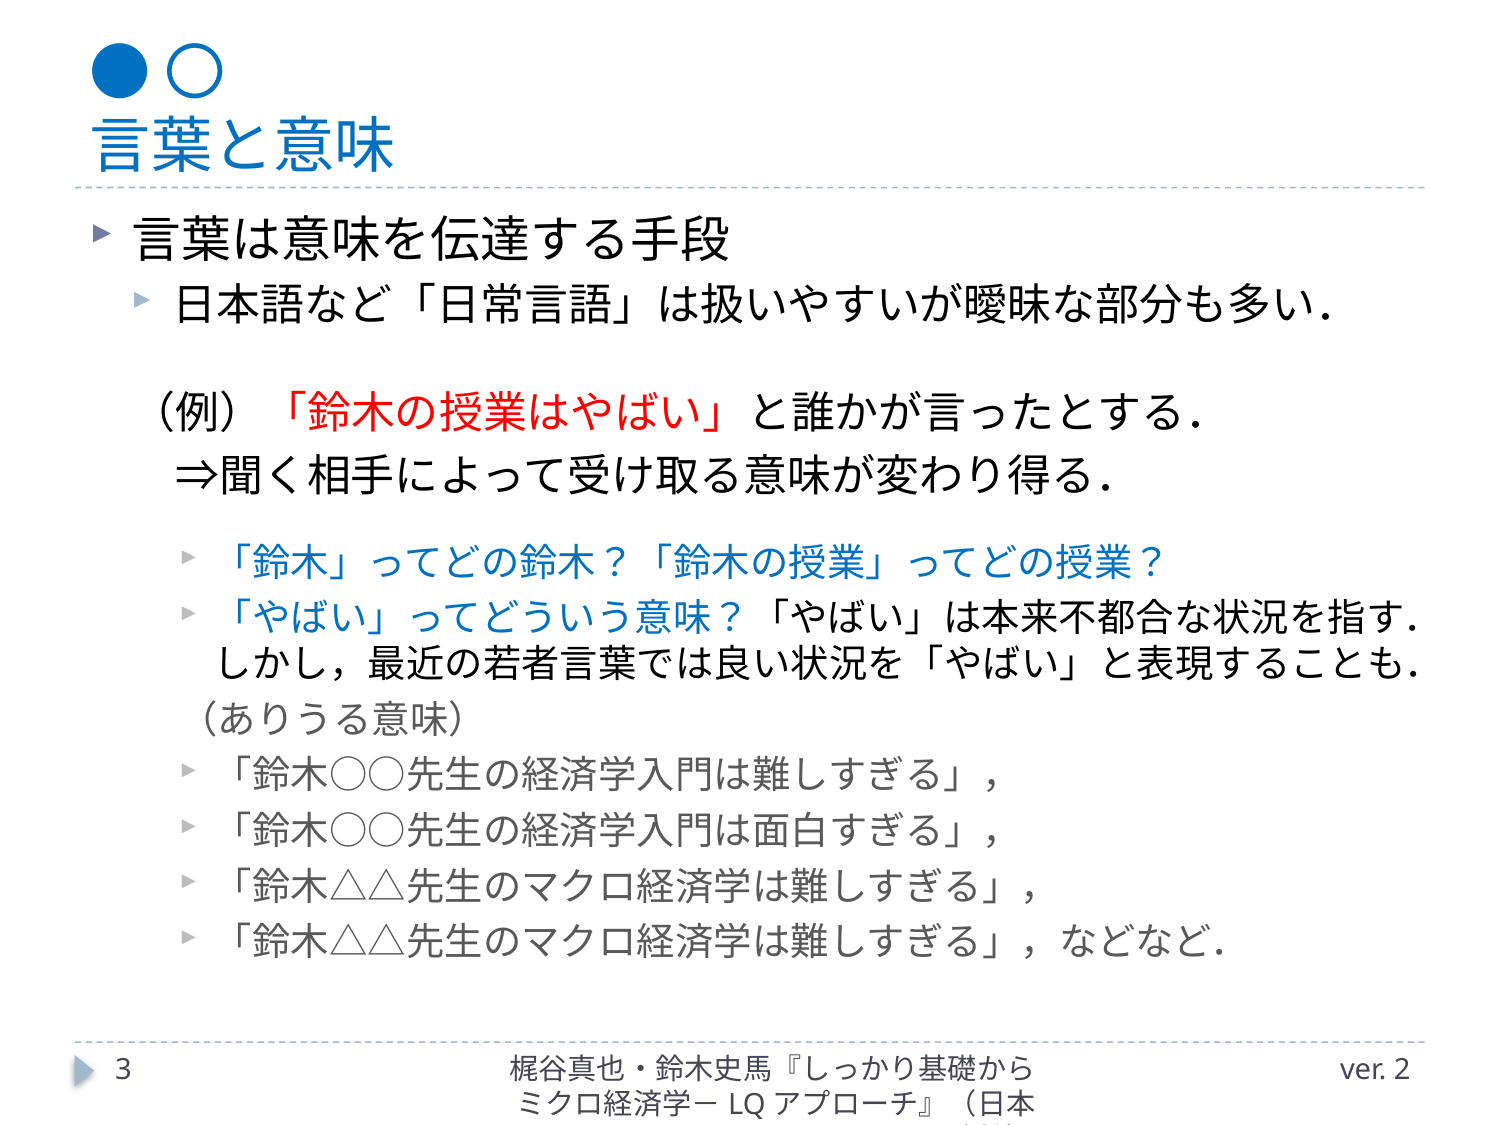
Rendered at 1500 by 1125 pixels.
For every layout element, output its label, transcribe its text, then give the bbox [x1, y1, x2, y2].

title ●〇 言葉と意味 [75, 24, 1425, 188]
slide_number ver. 2 [1050, 1042, 1426, 1103]
list 言葉は意味を伝達する手段 日本語など「日常言語」は扱いやすいが曖昧な部分も多い． （例）「鈴木の授業はやばい」と誰かが言ったとする． ⇒聞く相手によって受け取る意味が変わり得る． 「鈴木」ってどの鈴木？「鈴木の授業」ってどの授業？ 「やばい」ってどういう意味？「やばい」は本来不都合な状況を指す．しかし，最近の若者言葉では良い状況を「やばい」と表現することも． （ありうる意味） 「鈴木○○先生の経済学入門は難しすぎる」， 「鈴木○○先生の経済学入門は面白すぎる」， 「鈴木△△先生のマクロ経済学は難しすぎる」， 「鈴木△△先生のマクロ経済学は難しすぎる」，などなど． [75, 200, 1425, 1010]
slide_number 3 [100, 1042, 426, 1103]
footer 梶谷真也・鈴木史馬『しっかり基礎からミクロ経済学－LQアプローチ』（日本評論社） [475, 1042, 1050, 1103]
